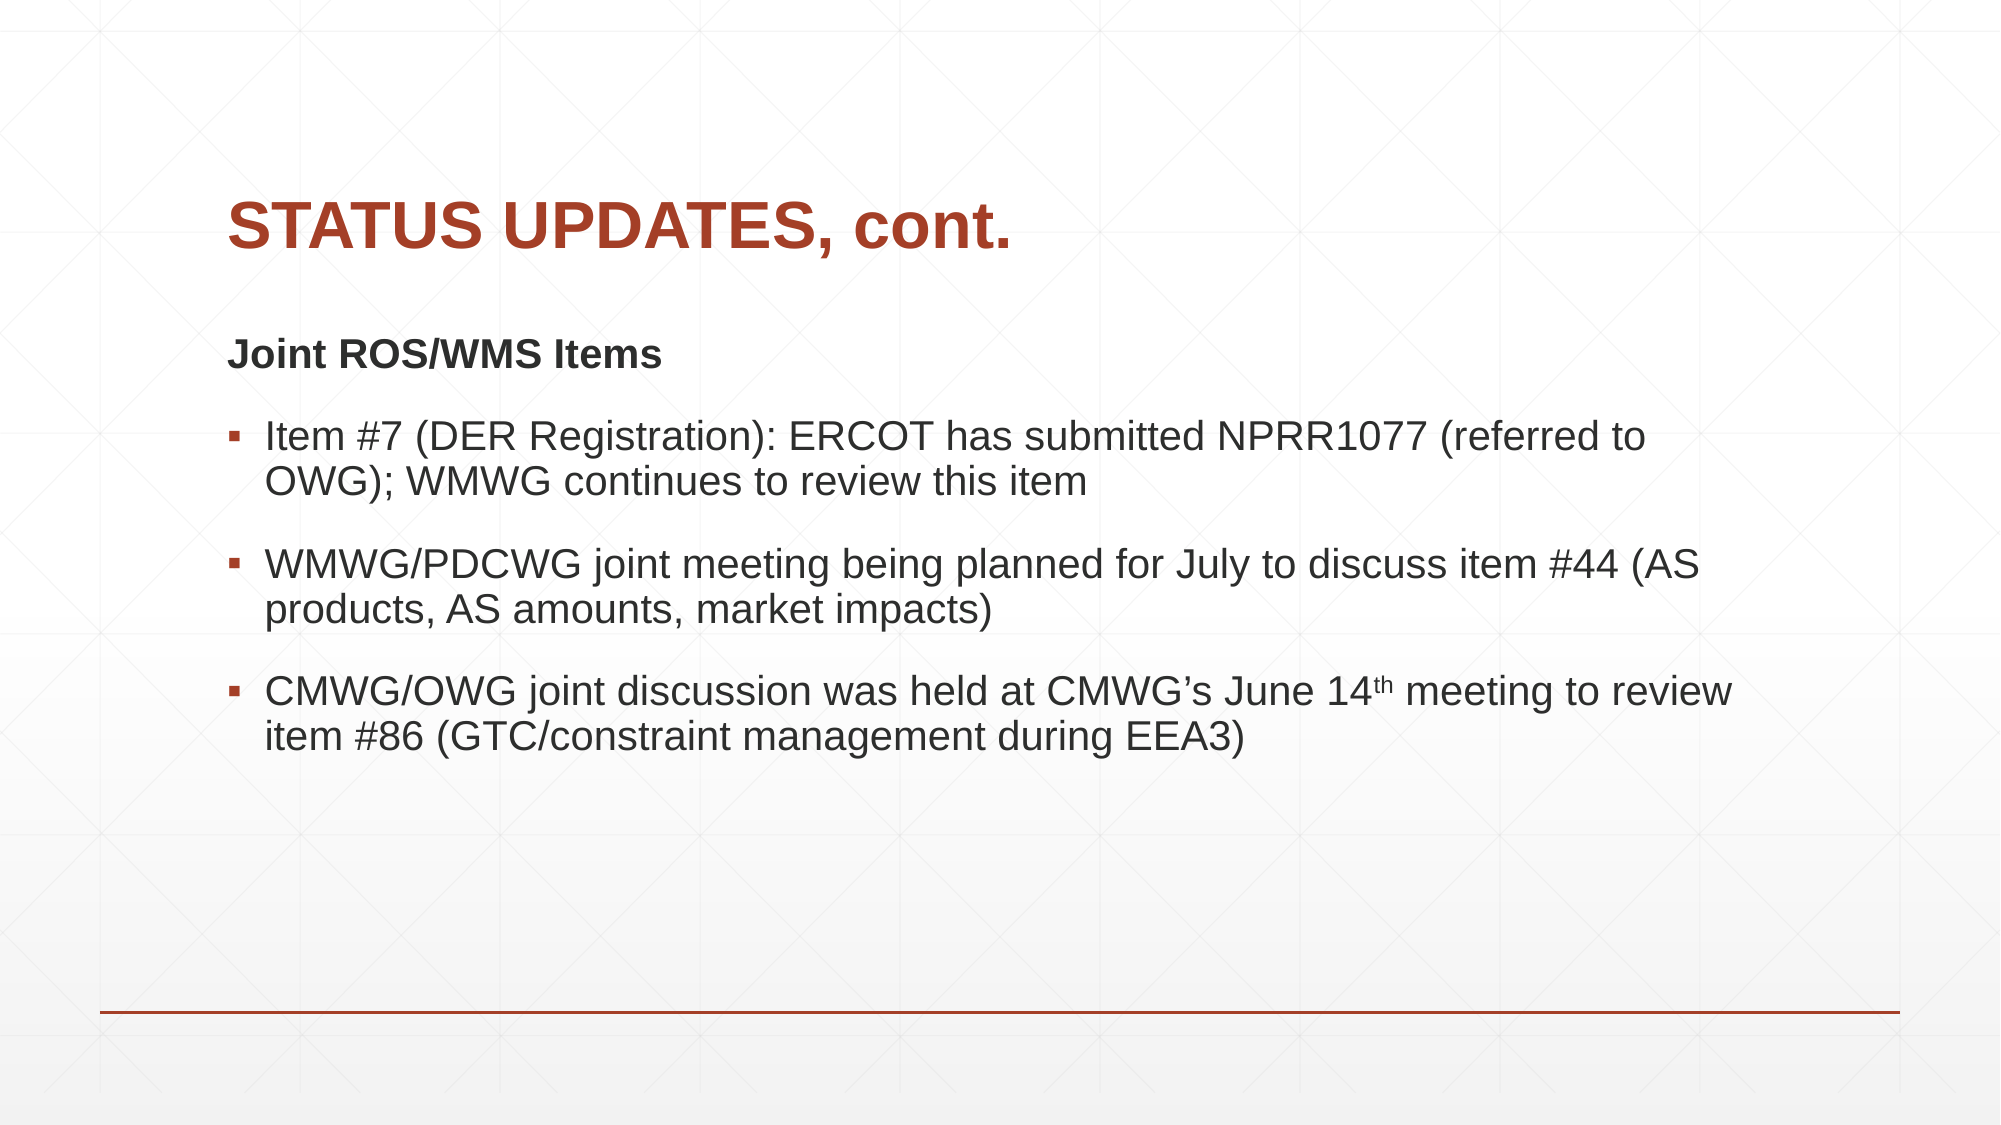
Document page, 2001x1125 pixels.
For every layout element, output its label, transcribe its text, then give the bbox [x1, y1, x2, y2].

title STATUS UPDATES, cont. [212, 82, 1788, 271]
text_box Joint ROS/WMS Items Item #7 (DER Registration): ERCOT has submitted NPRR1077 (referred to OWG); WMWG continues to review this item WMWG/PDCWG joint meeting being planned for July to discuss item #44 (AS products, AS amounts, market impacts) CMWG/OWG joint discussion was held at CMWG’s June 14th meeting to review item #86 (GTC/constraint management during EEA3) [212, 324, 1788, 950]
